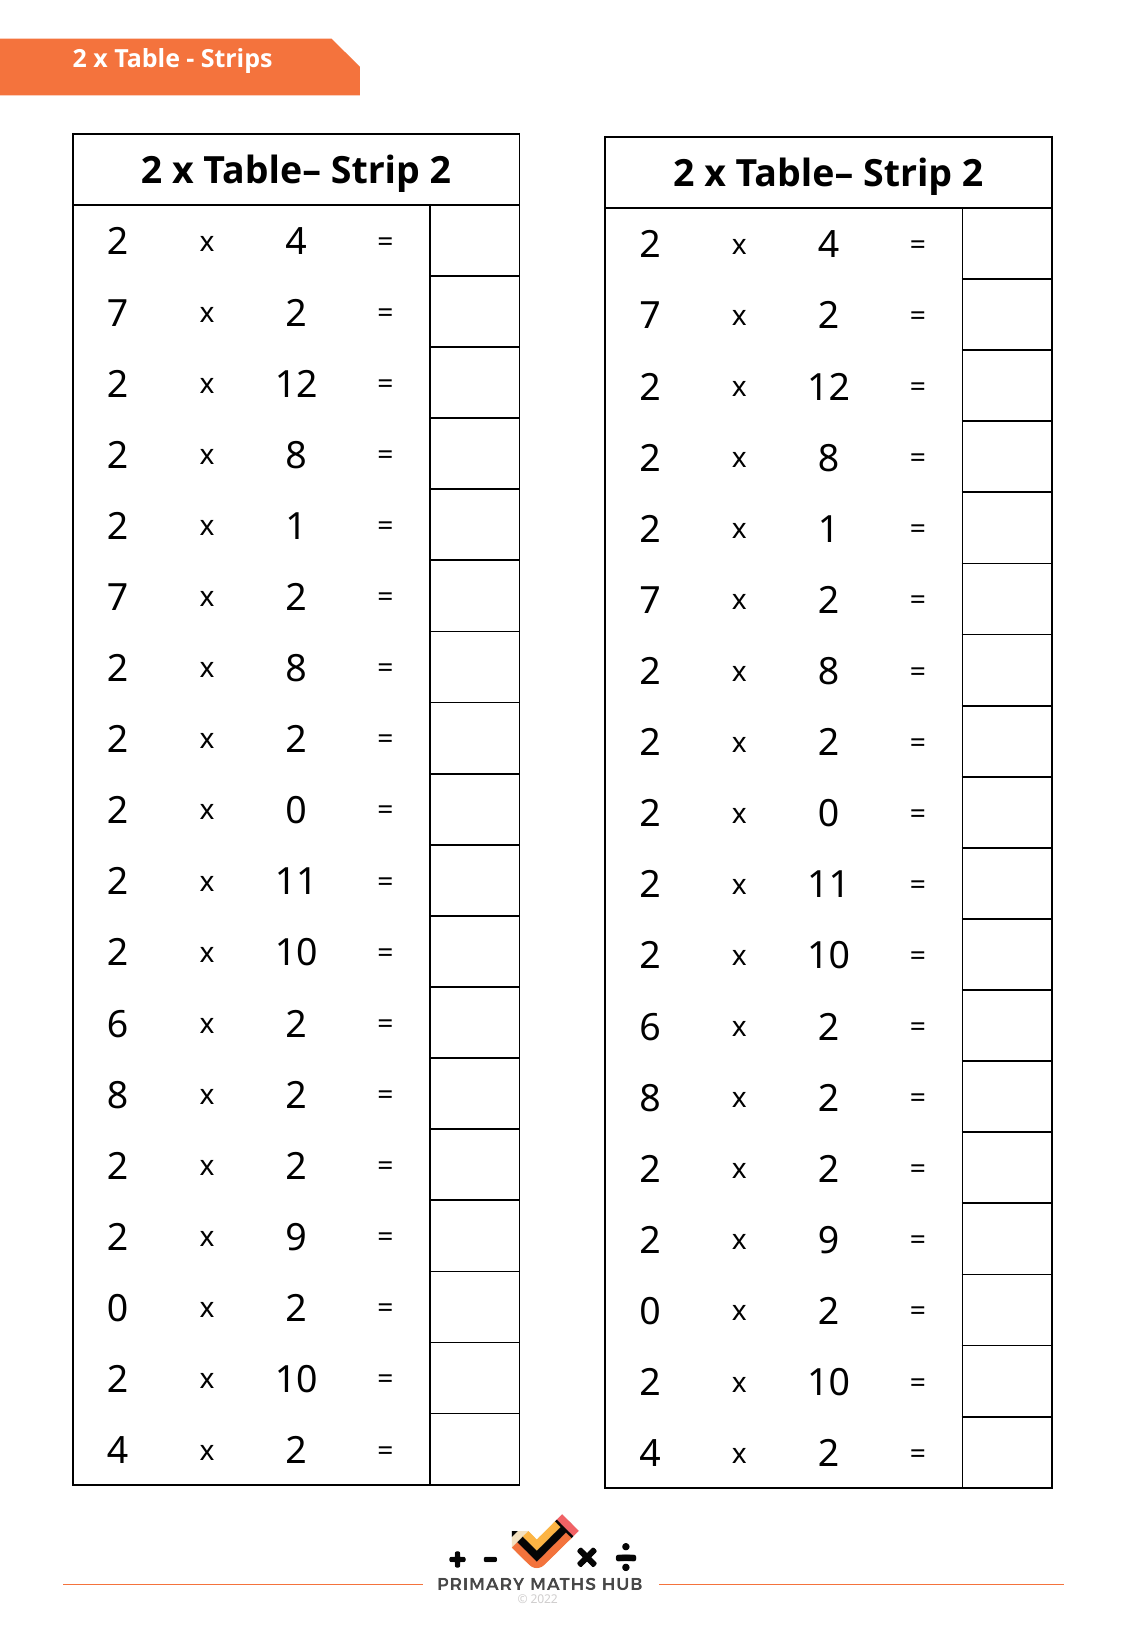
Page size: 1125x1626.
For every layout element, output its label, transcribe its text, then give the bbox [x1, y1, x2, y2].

table_cell [963, 1418, 1051, 1487]
table_cell x [695, 635, 784, 706]
table_cell 2 [784, 1061, 873, 1132]
table_cell = [873, 848, 962, 919]
table_cell [431, 1059, 519, 1128]
table_cell [431, 419, 519, 488]
table_cell 7 [606, 279, 695, 350]
table_cell x [695, 563, 784, 635]
table_cell = [873, 492, 962, 563]
table_cell x [695, 706, 784, 777]
table_cell [963, 707, 1051, 776]
table_cell = [341, 987, 429, 1058]
table_cell = [341, 1200, 429, 1271]
table_cell = [873, 919, 962, 990]
table_cell 2 [74, 1200, 162, 1271]
table_cell x [695, 990, 784, 1061]
table_header 2 x Table– Strip 2 [74, 135, 519, 204]
table_cell 2 [606, 421, 695, 492]
table_cell 4 [606, 1417, 695, 1487]
table_cell 2 [74, 631, 162, 703]
table_cell = [341, 1343, 429, 1414]
table_cell 2 [252, 560, 341, 631]
table_cell 7 [606, 563, 695, 635]
table_cell 11 [252, 845, 341, 916]
table_cell 10 [784, 1346, 873, 1417]
text_box 2 x Table - Strips [0, 37, 361, 97]
table_cell 2 [606, 492, 695, 563]
table_cell 4 [74, 1414, 162, 1484]
table_cell = [341, 774, 429, 845]
table_cell [963, 422, 1051, 491]
table_cell x [695, 1132, 784, 1203]
table_cell 2 [784, 1274, 873, 1346]
table_cell 2 [784, 563, 873, 635]
table_cell 2 [252, 987, 341, 1058]
table_cell = [341, 489, 429, 560]
table_cell 0 [252, 774, 341, 845]
table_cell [431, 917, 519, 986]
table_cell 8 [252, 631, 341, 703]
table_cell 4 [252, 206, 341, 276]
table_cell = [873, 209, 962, 279]
table_cell [431, 775, 519, 844]
table_cell 4 [784, 209, 873, 279]
table_cell 11 [784, 848, 873, 919]
table_cell x [695, 1203, 784, 1274]
table_cell [963, 1204, 1051, 1274]
table_cell 9 [784, 1203, 873, 1274]
table_cell [963, 493, 1051, 563]
table_cell = [341, 845, 429, 916]
table_cell 7 [74, 560, 162, 631]
table_cell 0 [784, 777, 873, 848]
table_cell = [873, 350, 962, 421]
table_cell [963, 1275, 1051, 1345]
table_cell [431, 846, 519, 915]
table_cell x [695, 492, 784, 563]
table_cell = [341, 276, 429, 347]
table_cell x [695, 350, 784, 421]
table_cell x [695, 777, 784, 848]
table_cell x [695, 1417, 784, 1487]
table_cell = [341, 418, 429, 489]
table_cell 6 [606, 990, 695, 1061]
table_cell = [341, 1058, 429, 1129]
table_cell x [695, 848, 784, 919]
table_cell [963, 778, 1051, 847]
table_cell = [873, 706, 962, 777]
table_cell x [162, 987, 252, 1058]
table_cell x [695, 209, 784, 279]
table_cell x [695, 421, 784, 492]
table_cell = [873, 1346, 962, 1417]
table_cell [431, 632, 519, 702]
table_cell [431, 277, 519, 346]
table_cell = [873, 990, 962, 1061]
table_cell x [695, 1274, 784, 1346]
table_cell [963, 564, 1051, 634]
table_cell 10 [252, 916, 341, 987]
table_cell [431, 348, 519, 417]
table_cell = [341, 206, 429, 276]
table_cell x [695, 1061, 784, 1132]
table_cell 2 [606, 919, 695, 990]
table_cell = [873, 635, 962, 706]
table_cell 2 [74, 1129, 162, 1200]
table_cell 6 [74, 987, 162, 1058]
table_cell 8 [606, 1061, 695, 1132]
table_cell 2 [606, 635, 695, 706]
table_cell 2 [784, 1132, 873, 1203]
table_cell 1 [784, 492, 873, 563]
table_cell 2 [606, 1132, 695, 1203]
table_cell [431, 1130, 519, 1199]
table_cell x [162, 276, 252, 347]
table_cell = [341, 347, 429, 418]
table_cell = [873, 777, 962, 848]
table_cell x [162, 1343, 252, 1414]
table_cell [963, 1133, 1051, 1202]
table_cell [431, 1414, 519, 1484]
table_cell = [873, 1061, 962, 1132]
table_cell 2 [606, 706, 695, 777]
table_cell 8 [784, 421, 873, 492]
table_cell 2 [252, 703, 341, 774]
table_cell = [341, 1129, 429, 1200]
table_cell = [873, 421, 962, 492]
table_cell x [162, 489, 252, 560]
table_cell [963, 351, 1051, 420]
table_cell [431, 561, 519, 631]
table_cell x [162, 1271, 252, 1343]
table_cell 2 [74, 418, 162, 489]
table_cell = [873, 1274, 962, 1346]
table_cell 2 [74, 845, 162, 916]
picture [432, 1512, 648, 1597]
table_cell x [162, 631, 252, 703]
table_cell x [162, 916, 252, 987]
table_cell 2 [252, 1271, 341, 1343]
table_cell [963, 849, 1051, 918]
table_cell 12 [784, 350, 873, 421]
table_cell = [341, 560, 429, 631]
table_cell = [341, 1271, 429, 1343]
table_cell 10 [784, 919, 873, 990]
table_cell 8 [784, 635, 873, 706]
table_cell 2 [74, 916, 162, 987]
table_cell [963, 209, 1051, 278]
table_cell = [873, 279, 962, 350]
table_cell x [162, 418, 252, 489]
table_cell x [162, 347, 252, 418]
table_cell 2 [606, 209, 695, 279]
table_cell x [162, 206, 252, 276]
table_cell 2 [784, 990, 873, 1061]
table_cell 8 [74, 1058, 162, 1129]
table_cell 2 [74, 703, 162, 774]
table_cell [963, 1062, 1051, 1131]
table_cell [431, 703, 519, 773]
table_cell 2 [74, 489, 162, 560]
table_cell [963, 635, 1051, 705]
table_cell = [341, 631, 429, 703]
table_cell x [162, 560, 252, 631]
table_cell x [695, 1346, 784, 1417]
table_cell 1 [252, 489, 341, 560]
table_cell [963, 920, 1051, 989]
table_cell = [341, 703, 429, 774]
table_cell 2 [784, 1417, 873, 1487]
table_cell 12 [252, 347, 341, 418]
table_cell = [873, 563, 962, 635]
table_cell 2 [606, 1346, 695, 1417]
table_cell x [162, 703, 252, 774]
table_cell [431, 1272, 519, 1342]
table_cell 2 [606, 350, 695, 421]
table_cell 0 [74, 1271, 162, 1343]
table_cell 8 [252, 418, 341, 489]
table_cell x [162, 1058, 252, 1129]
table_cell 2 [606, 1203, 695, 1274]
text_box © 2022 [429, 1584, 646, 1614]
table_cell 2 [74, 347, 162, 418]
table_cell 2 [252, 276, 341, 347]
table_cell 10 [252, 1343, 341, 1414]
table_cell x [695, 919, 784, 990]
table_cell 2 [252, 1058, 341, 1129]
table_cell = [873, 1203, 962, 1274]
table_cell 9 [252, 1200, 341, 1271]
table_cell x [162, 845, 252, 916]
table_cell 2 [74, 1343, 162, 1414]
table_cell x [162, 1129, 252, 1200]
table_cell 2 [252, 1129, 341, 1200]
table_cell = [873, 1417, 962, 1487]
table_cell 2 [74, 206, 162, 276]
table_cell = [341, 1414, 429, 1484]
table_cell = [341, 916, 429, 987]
table_cell 2 [606, 848, 695, 919]
table_cell [431, 206, 519, 275]
table_cell [431, 490, 519, 559]
table_cell 2 [784, 706, 873, 777]
table_cell x [695, 279, 784, 350]
table_cell [431, 1343, 519, 1413]
table_cell x [162, 774, 252, 845]
table_cell = [873, 1132, 962, 1203]
table_cell [963, 1346, 1051, 1416]
table_cell 2 [252, 1414, 341, 1484]
table_cell [431, 1201, 519, 1271]
table_cell 7 [74, 276, 162, 347]
table_header 2 x Table– Strip 2 [606, 138, 1051, 207]
table_cell x [162, 1200, 252, 1271]
table_cell x [162, 1414, 252, 1484]
table_cell 2 [74, 774, 162, 845]
table_cell [431, 988, 519, 1057]
table_cell 0 [606, 1274, 695, 1346]
table_cell 2 [606, 777, 695, 848]
table_cell 2 [784, 279, 873, 350]
table_cell [963, 991, 1051, 1060]
table_cell [963, 280, 1051, 349]
